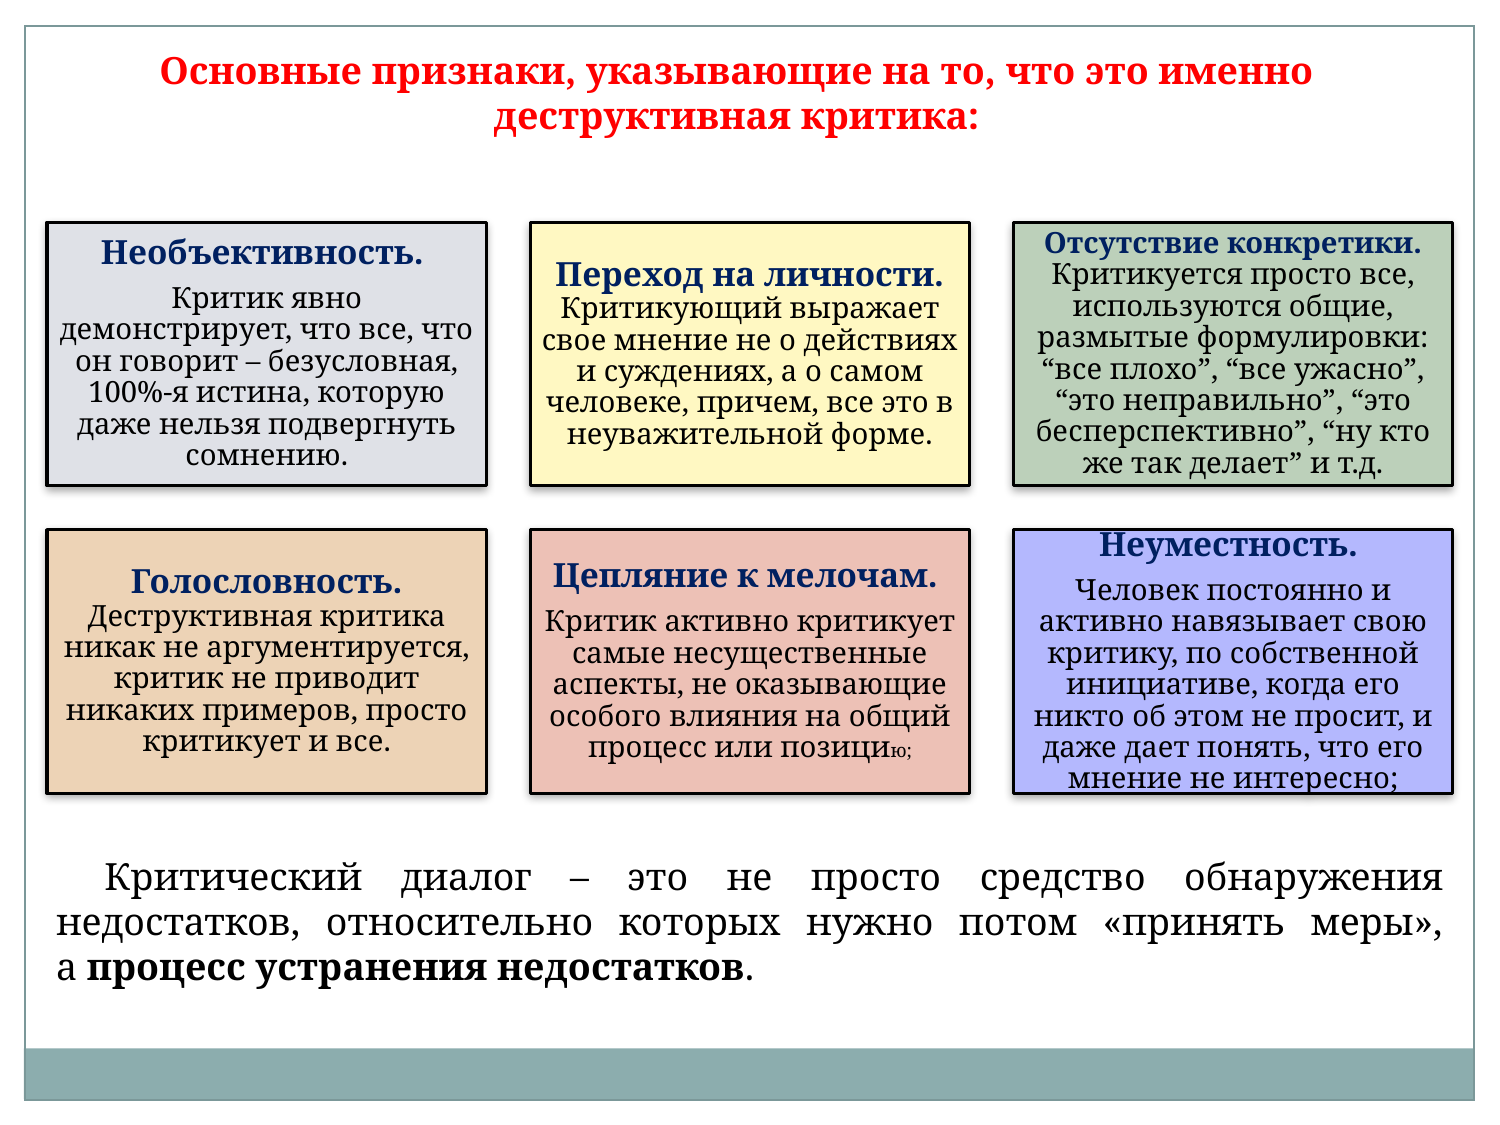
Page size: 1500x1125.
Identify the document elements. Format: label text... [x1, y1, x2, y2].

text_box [46, 92, 1454, 924]
text_box Критический диалог – это не просто средство обнаружения недостатков, относительно которых нужно потом «принять меры», а процесс устранения недостатков. [41, 845, 1459, 996]
text_box Основные признаки, указывающие на то, что это именно деструктивная критика: [81, 39, 1393, 89]
